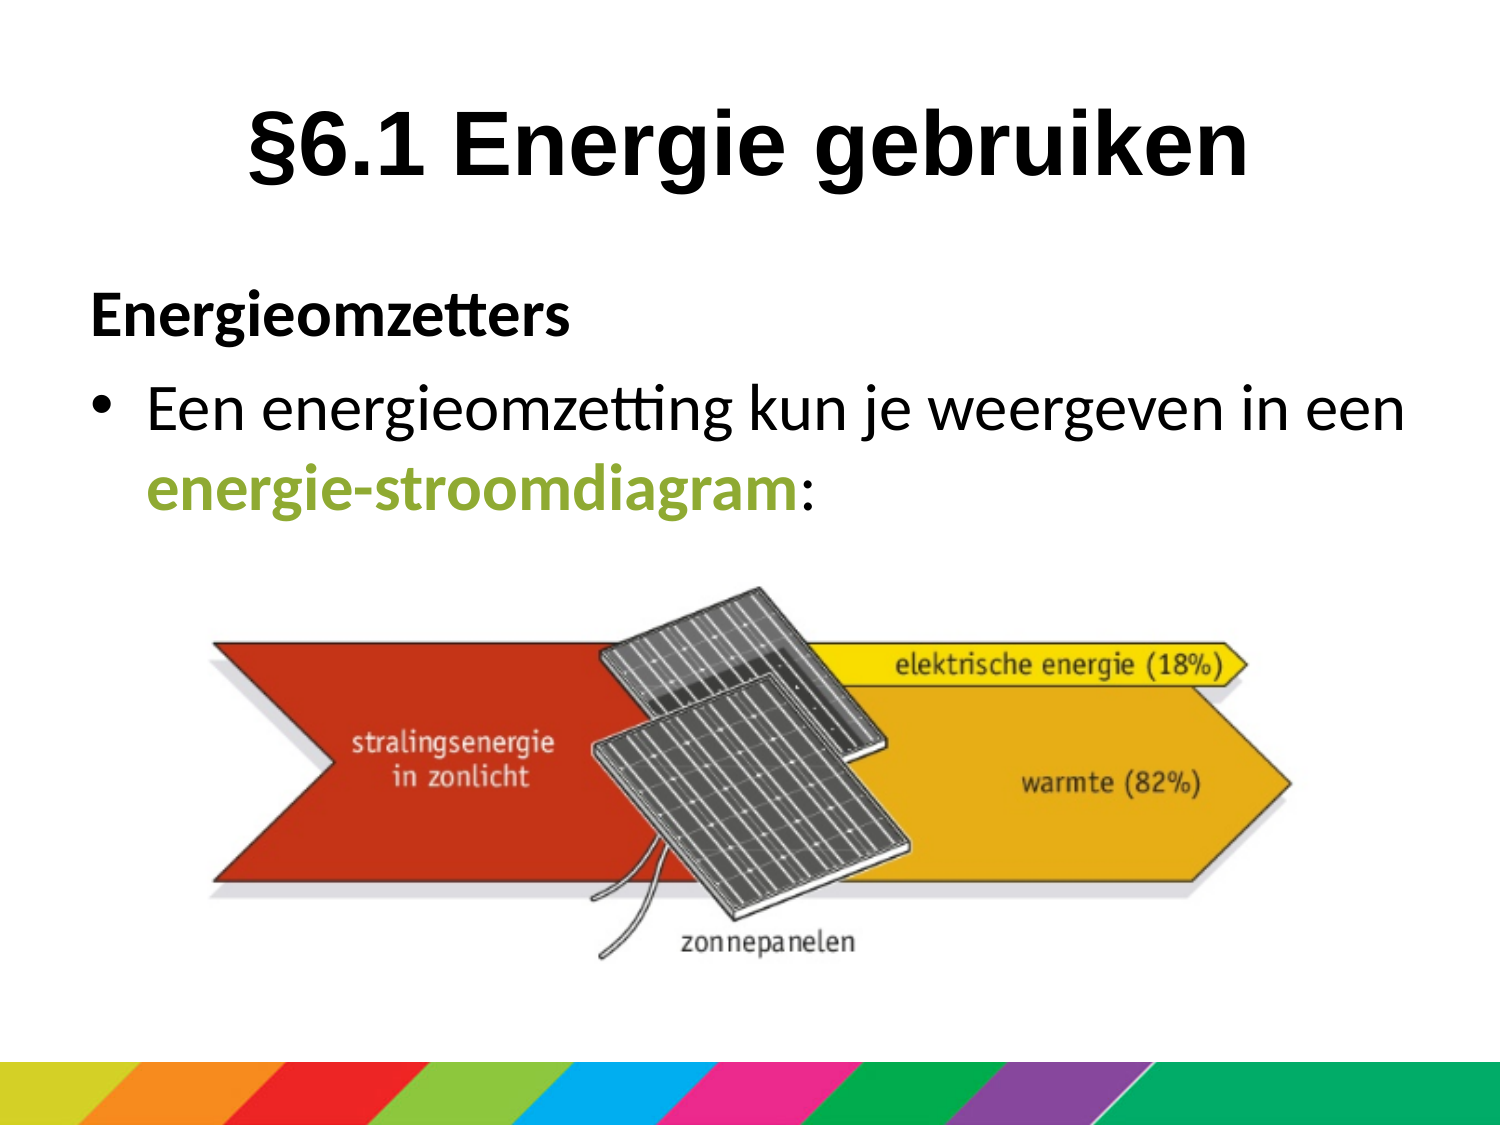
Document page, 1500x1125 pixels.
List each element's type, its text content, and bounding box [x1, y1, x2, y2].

title §6.1 Energie gebruiken [75, 45, 1425, 233]
picture [656, 1062, 1500, 1125]
list Energieomzetters Een energieomzetting kun je weergeven in een energie-stroomdiagram: [75, 262, 1425, 1005]
picture [186, 574, 1313, 978]
picture [0, 1062, 574, 1125]
